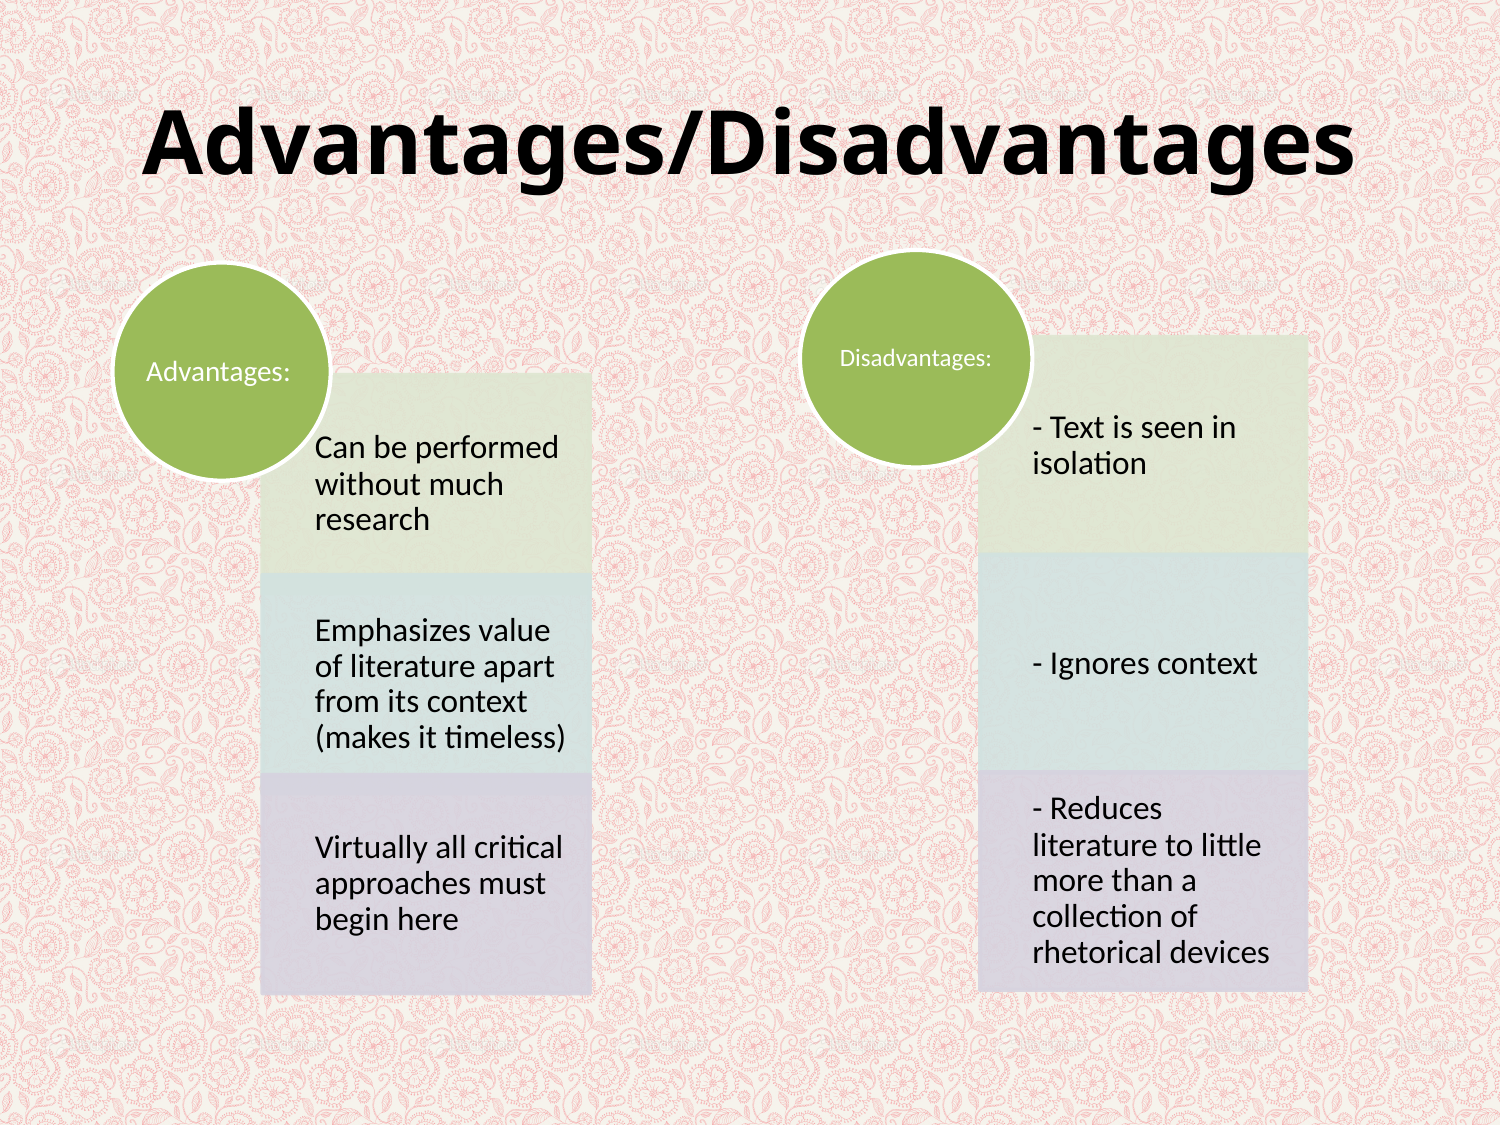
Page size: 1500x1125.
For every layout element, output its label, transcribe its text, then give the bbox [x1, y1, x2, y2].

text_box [712, 249, 1401, 991]
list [74, 262, 1426, 1006]
title Advantages/Disadvantages [75, 45, 1425, 233]
